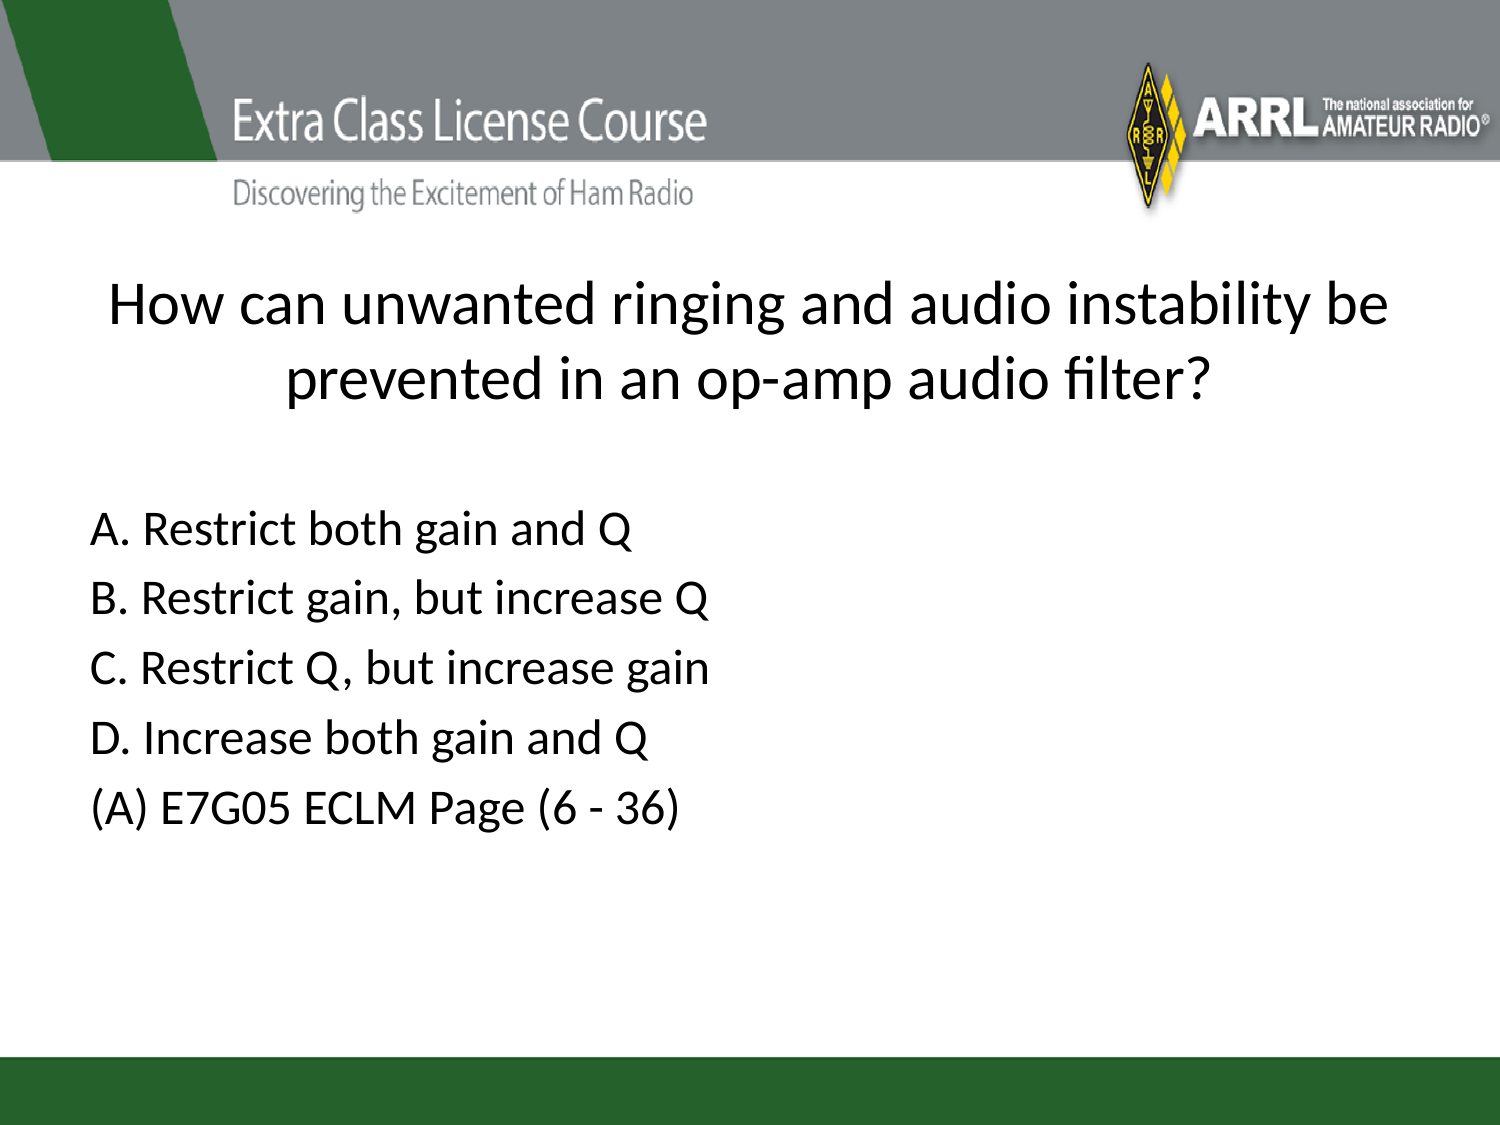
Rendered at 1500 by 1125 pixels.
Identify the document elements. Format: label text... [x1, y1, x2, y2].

list A. Restrict both gain and Q B. Restrict gain, but increase Q C. Restrict Q, but increase gain D. Increase both gain and Q (A) E7G05 ECLM Page (6 - 36) [75, 487, 1425, 1005]
picture [0, 0, 1500, 1125]
title How can unwanted ringing and audio instability be prevented in an op-amp audio filter? [75, 254, 1425, 435]
